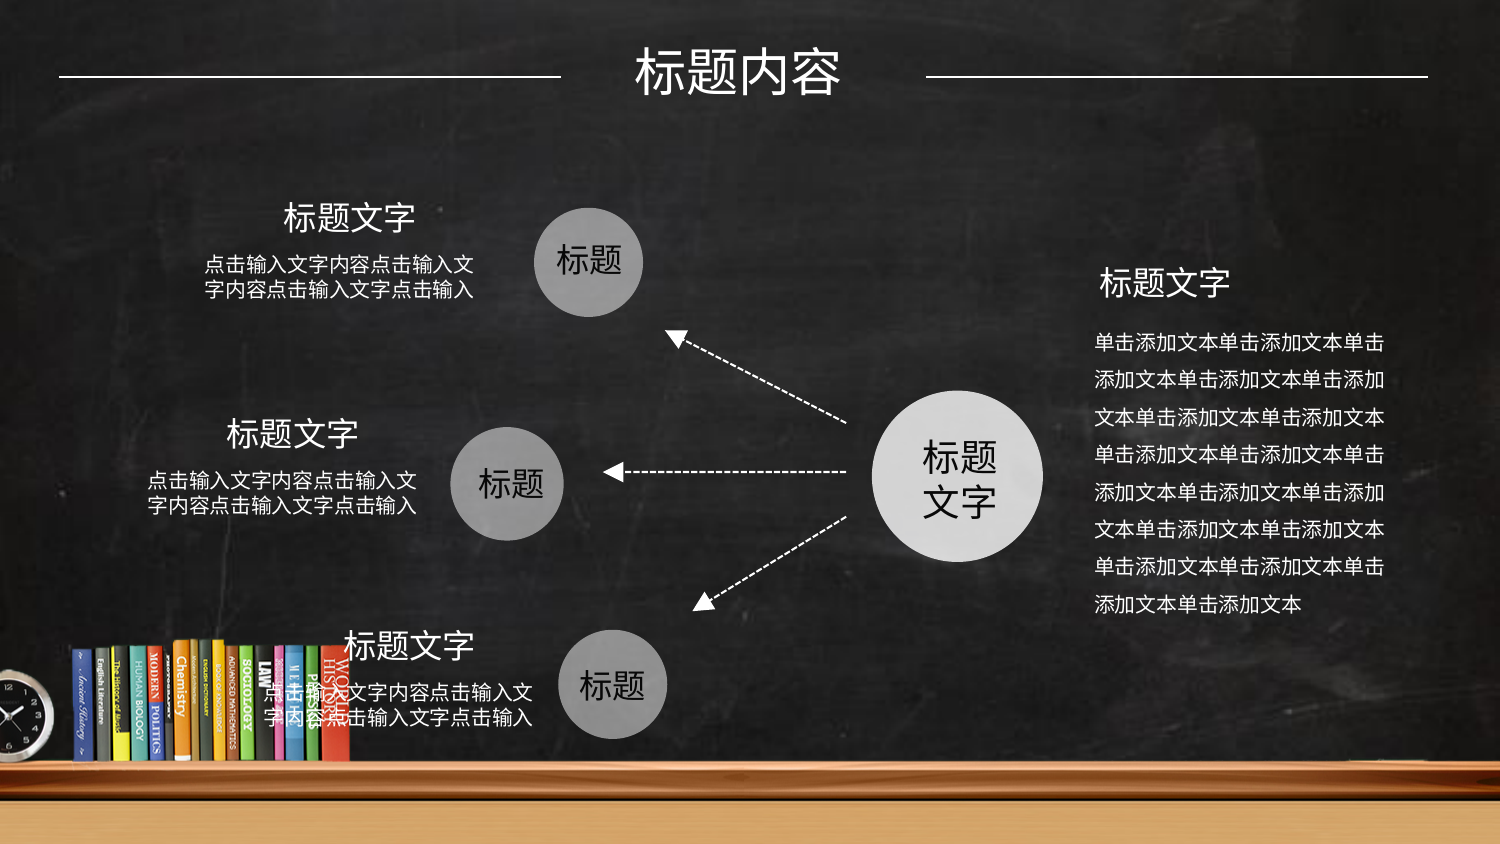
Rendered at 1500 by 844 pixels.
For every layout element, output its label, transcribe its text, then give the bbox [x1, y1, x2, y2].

text_box 标题文字 [324, 625, 495, 666]
text_box 标题文字 [265, 197, 436, 238]
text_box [871, 390, 1046, 563]
text_box [692, 589, 727, 612]
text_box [426, 426, 597, 541]
text_box 点击输入文字内容点击输入文字内容点击输入文字点击输入 [204, 251, 479, 327]
text_box 点击输入文字内容点击输入文字内容点击输入文字点击输入 [147, 467, 421, 543]
text_box [664, 330, 699, 349]
picture [0, 0, 1500, 844]
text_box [527, 629, 699, 740]
text_box 标题文字 [1080, 262, 1251, 303]
text_box [602, 461, 624, 483]
text_box 单击添加文本单击添加文本单击添加文本单击添加文本单击添加文本单击添加文本单击添加文本单击添加文本单击添加文本单击添加文本单击添加文本单击添加文本单击添加文本单击添加文本单击添加文本单击添加文本单击添加文本单击添加文本 [1079, 309, 1411, 699]
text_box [504, 207, 676, 318]
text_box 标题内容 [608, 32, 868, 110]
text_box 点击输入文字内容点击输入文字内容点击输入文字点击输入 [263, 679, 538, 755]
text_box 标题文字 [208, 413, 379, 454]
